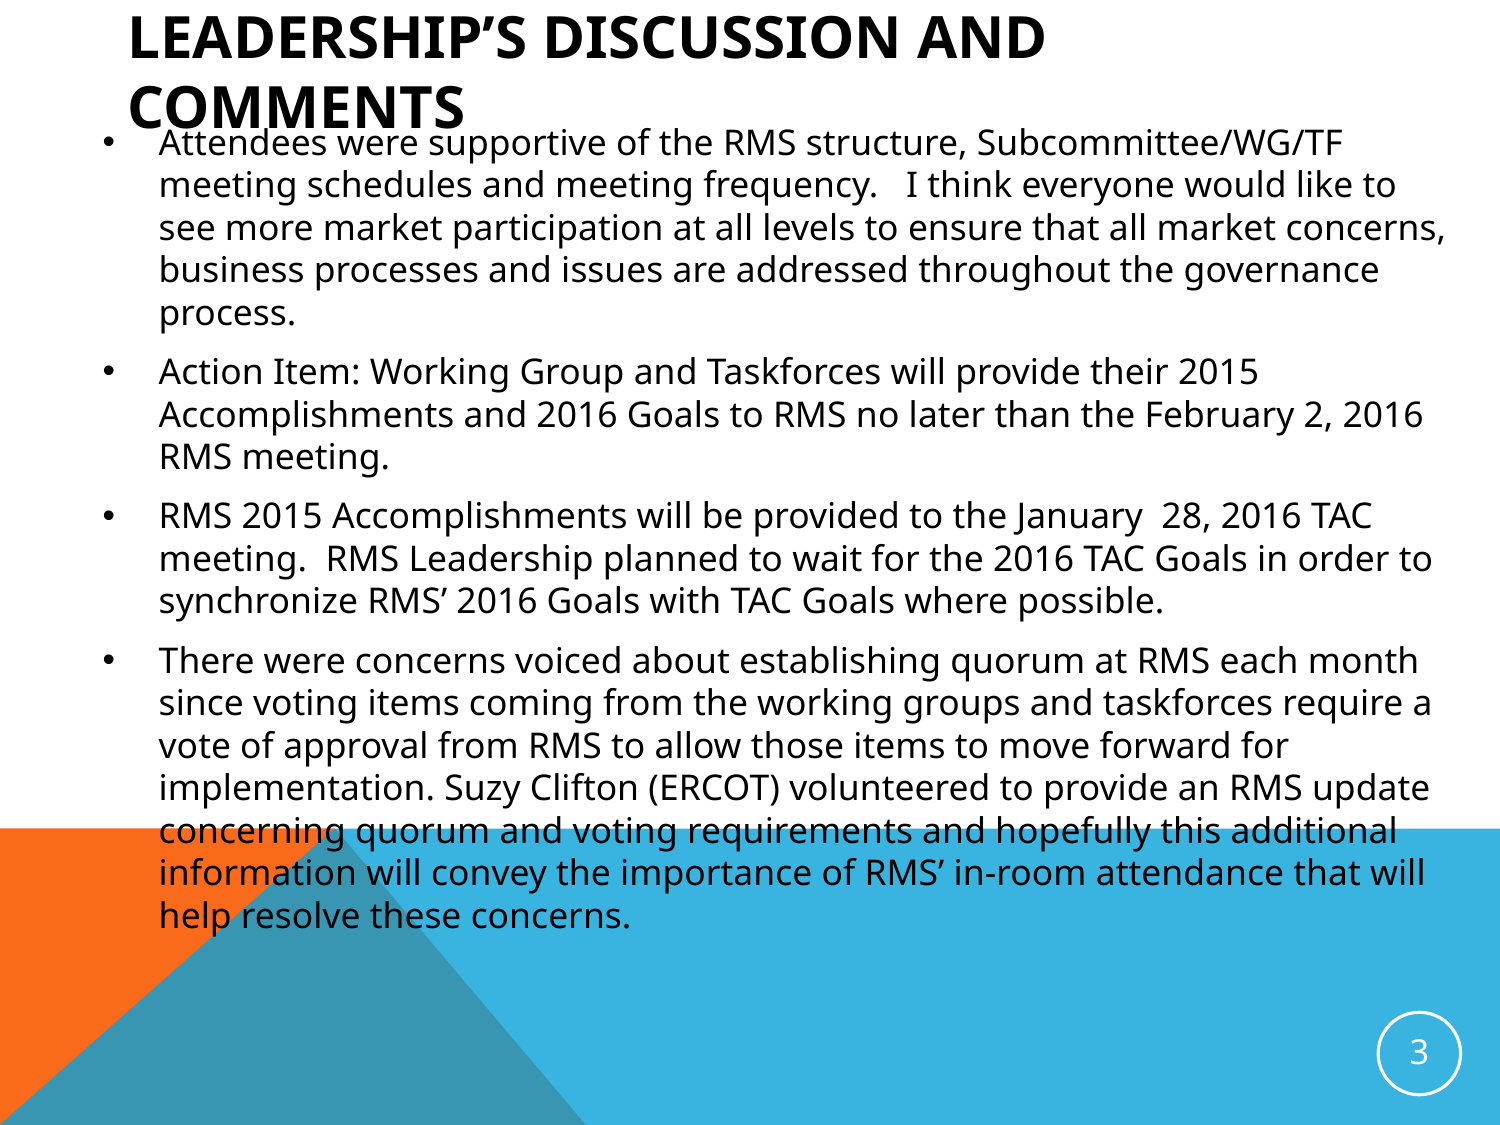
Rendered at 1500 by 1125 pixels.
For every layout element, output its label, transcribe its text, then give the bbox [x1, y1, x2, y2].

slide_number 3 [1376, 1010, 1463, 1097]
list Attendees were supportive of the RMS structure, Subcommittee/WG/TF meeting schedules and meeting frequency. I think everyone would like to see more market participation at all levels to ensure that all market concerns, business processes and issues are addressed throughout the governance process. Action Item: Working Group and Taskforces will provide their 2015 Accomplishments and 2016 Goals to RMS no later than the February 2, 2016 RMS meeting. RMS 2015 Accomplishments will be provided to the January 28, 2016 TAC meeting. RMS Leadership planned to wait for the 2016 TAC Goals in order to synchronize RMS’ 2016 Goals with TAC Goals where possible. There were concerns voiced about establishing quorum at RMS each month since voting items coming from the working groups and taskforces require a vote of approval from RMS to allow those items to move forward for implementation. Suzy Clifton (ERCOT) volunteered to provide an RMS update concerning quorum and voting requirements and hopefully this additional information will convey the importance of RMS’ in-room attendance that will help resolve these concerns. [87, 112, 1475, 825]
title Leadership’s Discussion AND Comments [112, 24, 1388, 112]
